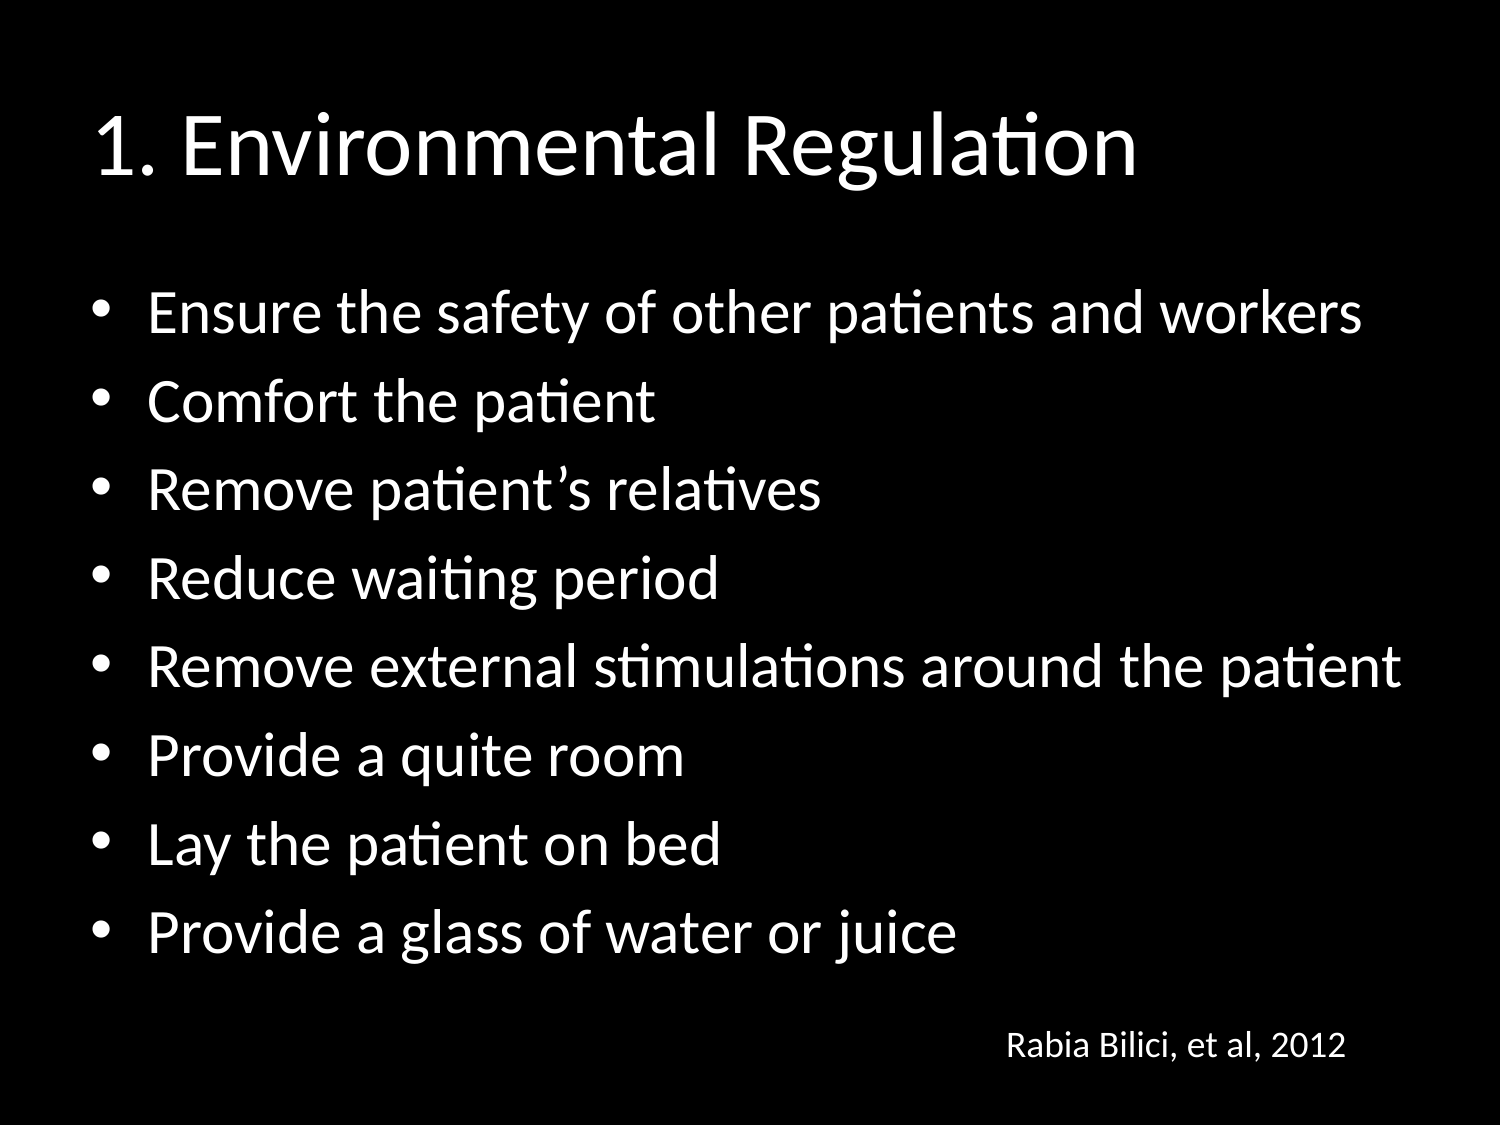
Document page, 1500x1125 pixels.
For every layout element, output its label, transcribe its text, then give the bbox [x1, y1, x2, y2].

text_box Rabia Bilici, et al, 2012 [982, 1012, 1458, 1073]
title 1. Environmental Regulation [75, 45, 1425, 233]
list Ensure the safety of other patients and workers Comfort the patient Remove patient’s relatives Reduce waiting period Remove external stimulations around the patient Provide a quite room Lay the patient on bed Provide a glass of water or juice [75, 262, 1425, 1005]
